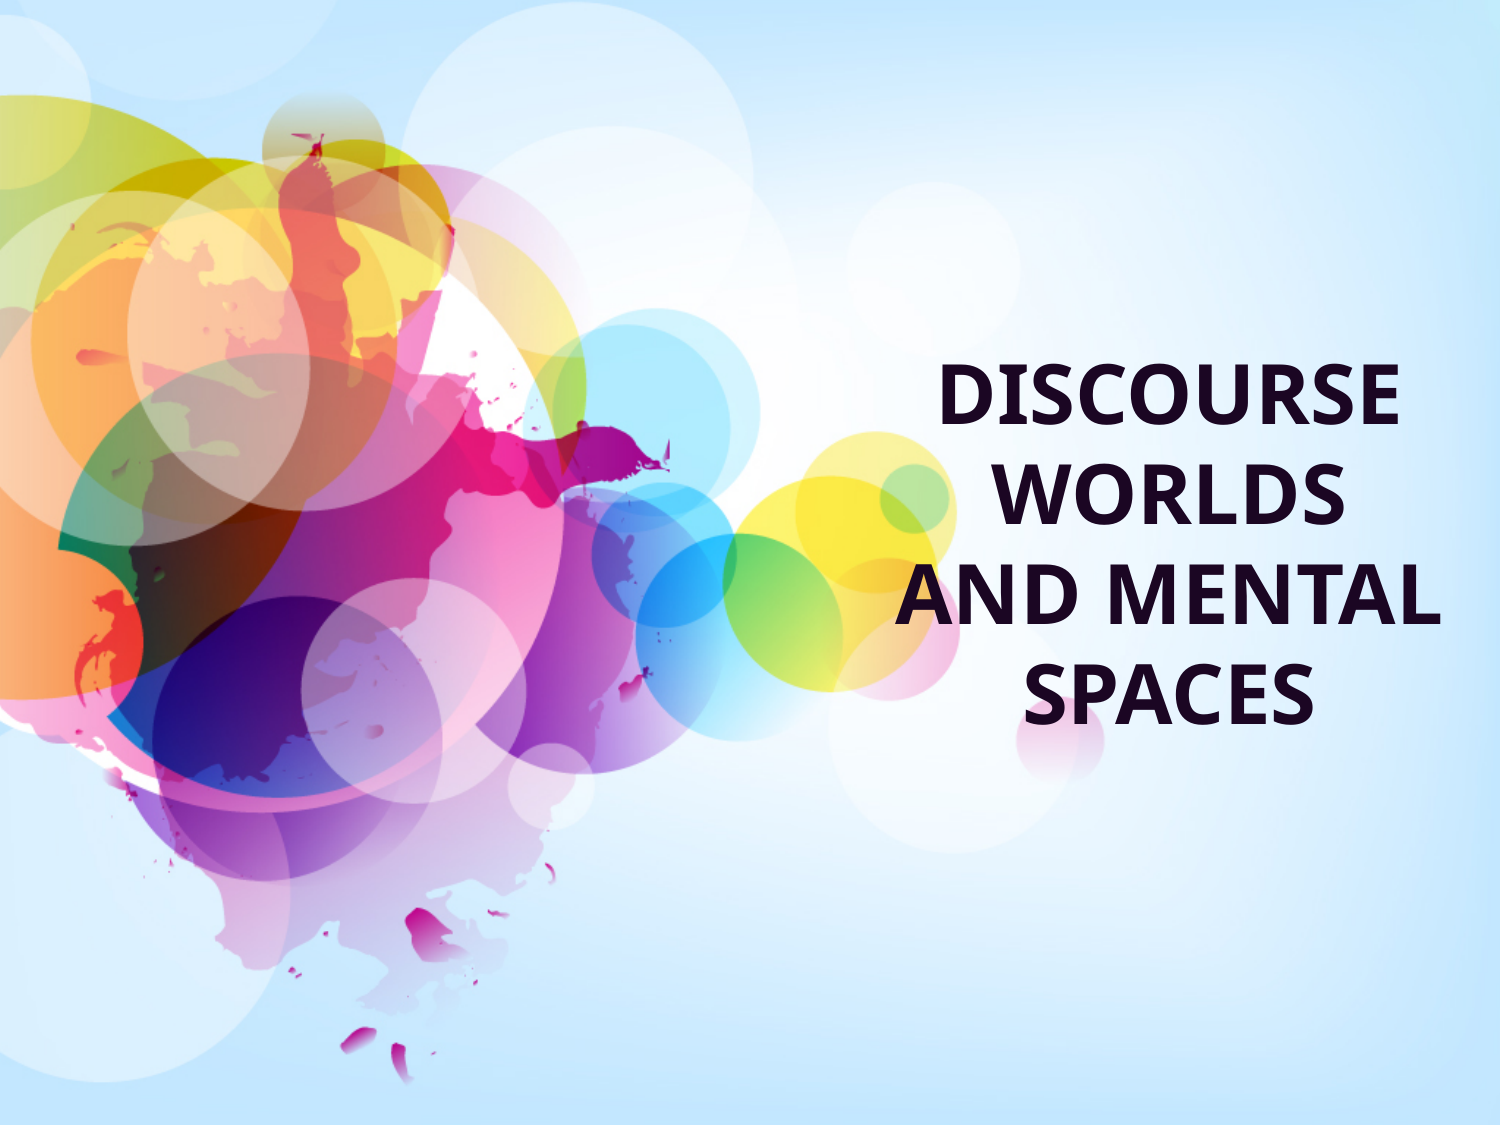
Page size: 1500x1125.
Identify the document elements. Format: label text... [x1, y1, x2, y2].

picture [0, 0, 1500, 1125]
title DISCOURSE WORLDS AND MENTAL SPACES [879, 0, 1460, 1083]
